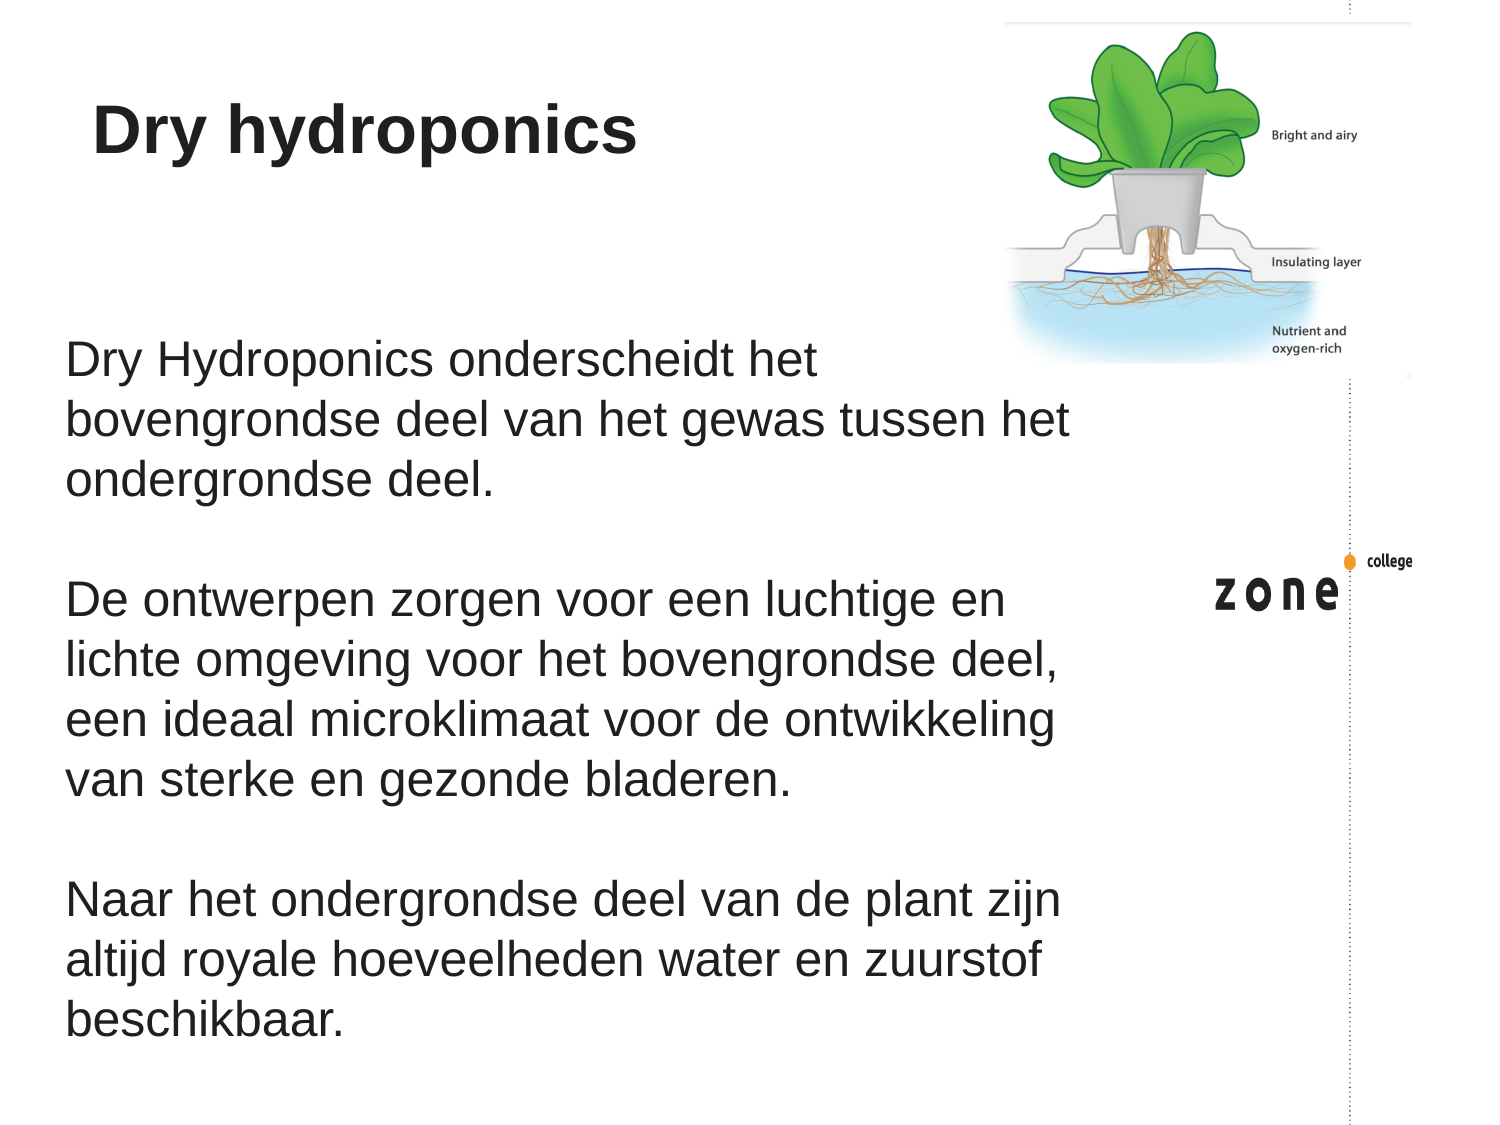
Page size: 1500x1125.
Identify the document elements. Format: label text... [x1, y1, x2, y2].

picture [1004, 0, 1500, 1125]
list Dry Hydroponics onderscheidt het bovengrondse deel van het gewas tussen het ondergrondse deel. De ontwerpen zorgen voor een luchtige en lichte omgeving voor het bovengrondse deel, een ideaal microklimaat voor de ontwikkeling van sterke en gezonde bladeren. Naar het ondergrondse deel van de plant zijn altijd royale hoeveelheden water en zuurstof beschikbaar. [64, 326, 1100, 1041]
title Dry hydroponics [93, 94, 1004, 272]
